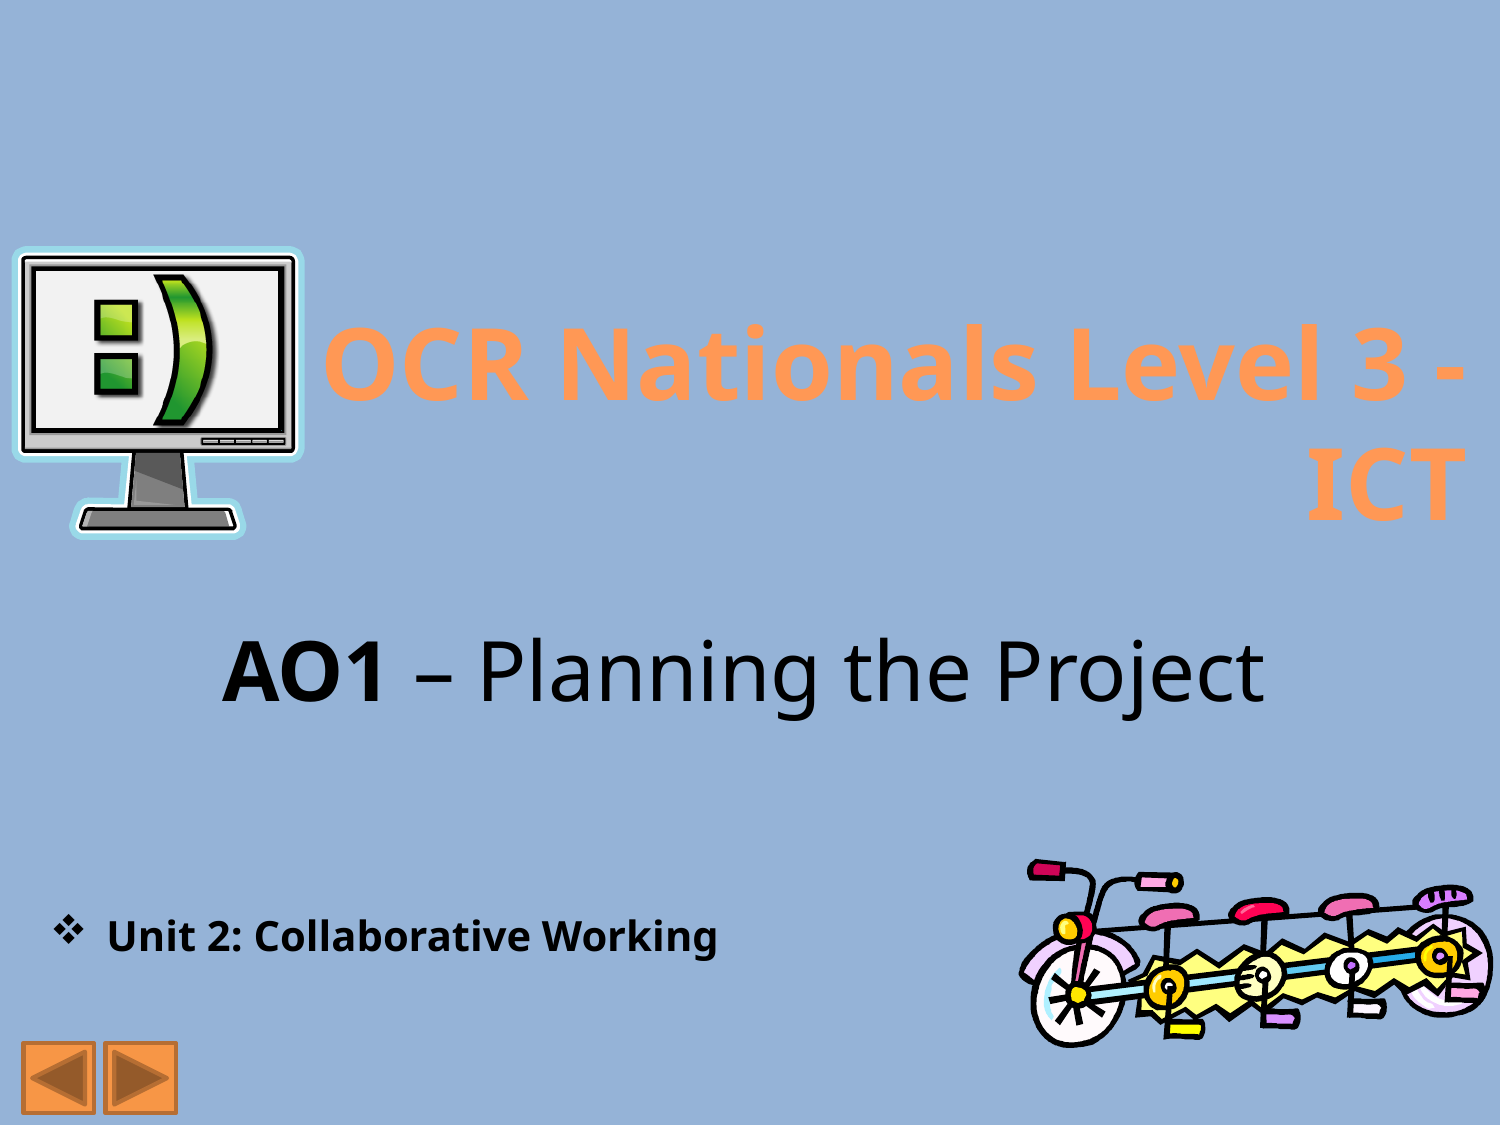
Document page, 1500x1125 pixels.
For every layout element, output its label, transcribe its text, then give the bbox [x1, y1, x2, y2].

picture [68, 265, 239, 436]
list Unit 2: Collaborative Working [35, 902, 1010, 1020]
title AO1 – Planning the Project [35, 562, 1454, 774]
picture [1015, 855, 1500, 1055]
